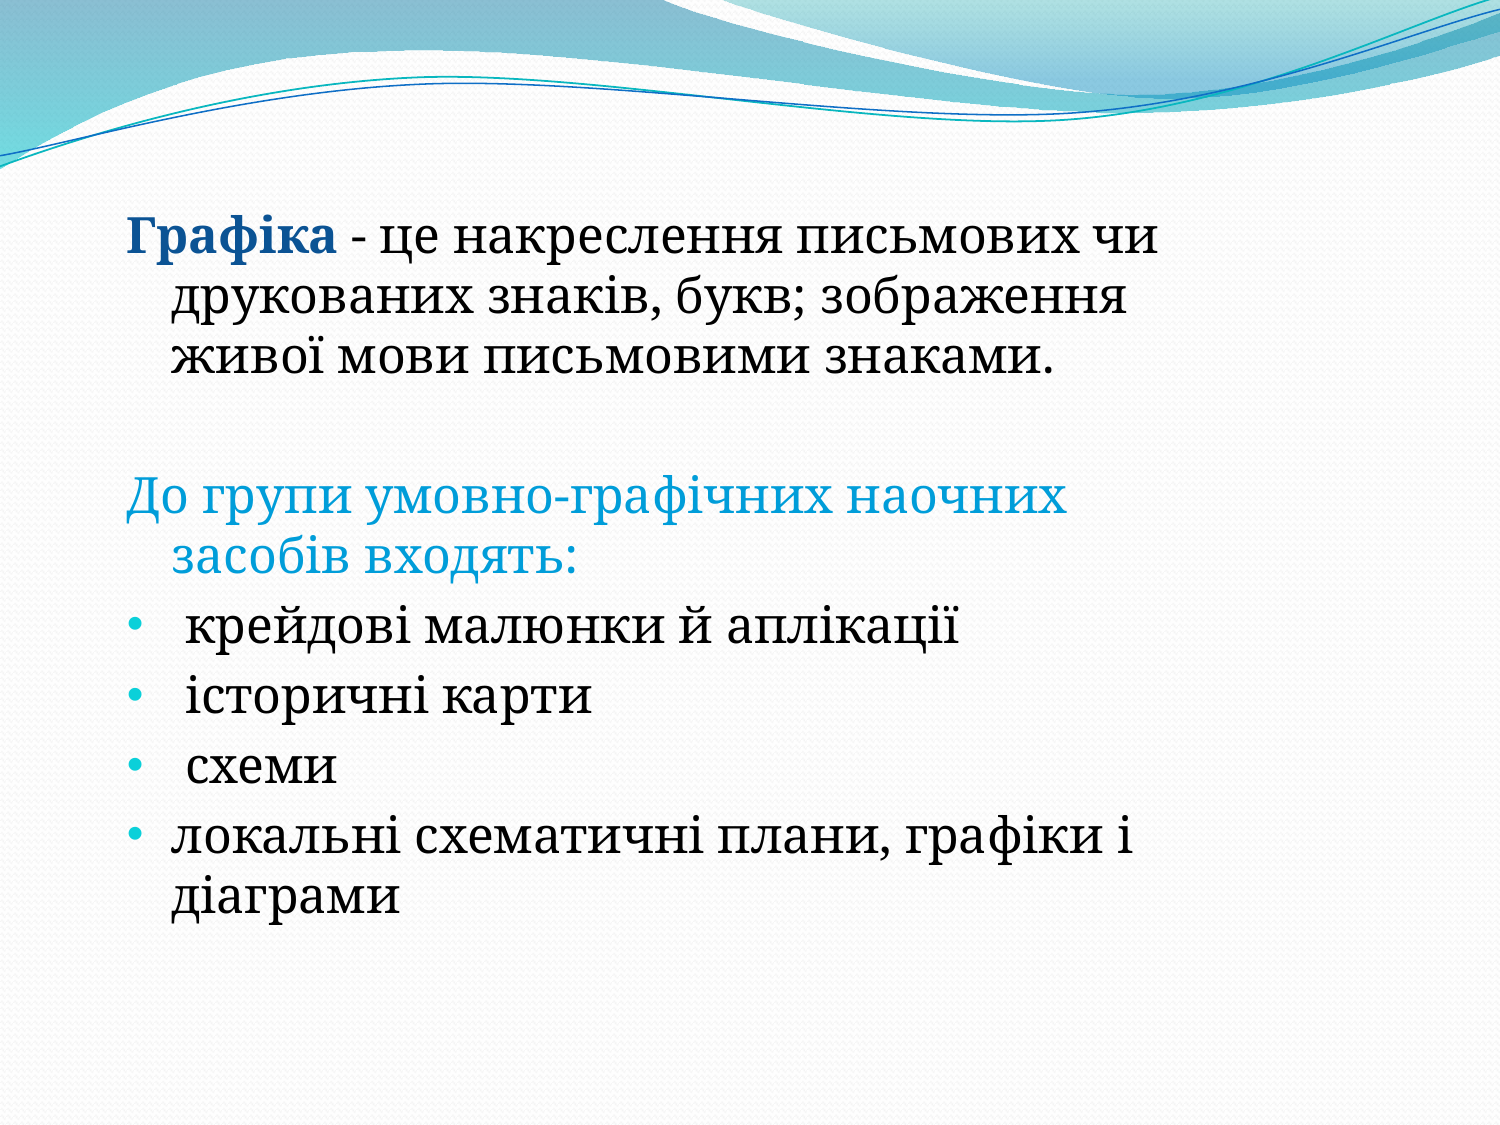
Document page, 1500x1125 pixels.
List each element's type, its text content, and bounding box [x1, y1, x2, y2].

list Графіка - це накреслення письмових чи друкованих знаків, букв; зображення живої мови письмовими знаками. До групи умовно-графічних наочних засобів входять: крейдові малюнки й аплікації історичні карти схеми локальні схематичні плани, графіки і діаграми [112, 196, 1191, 806]
